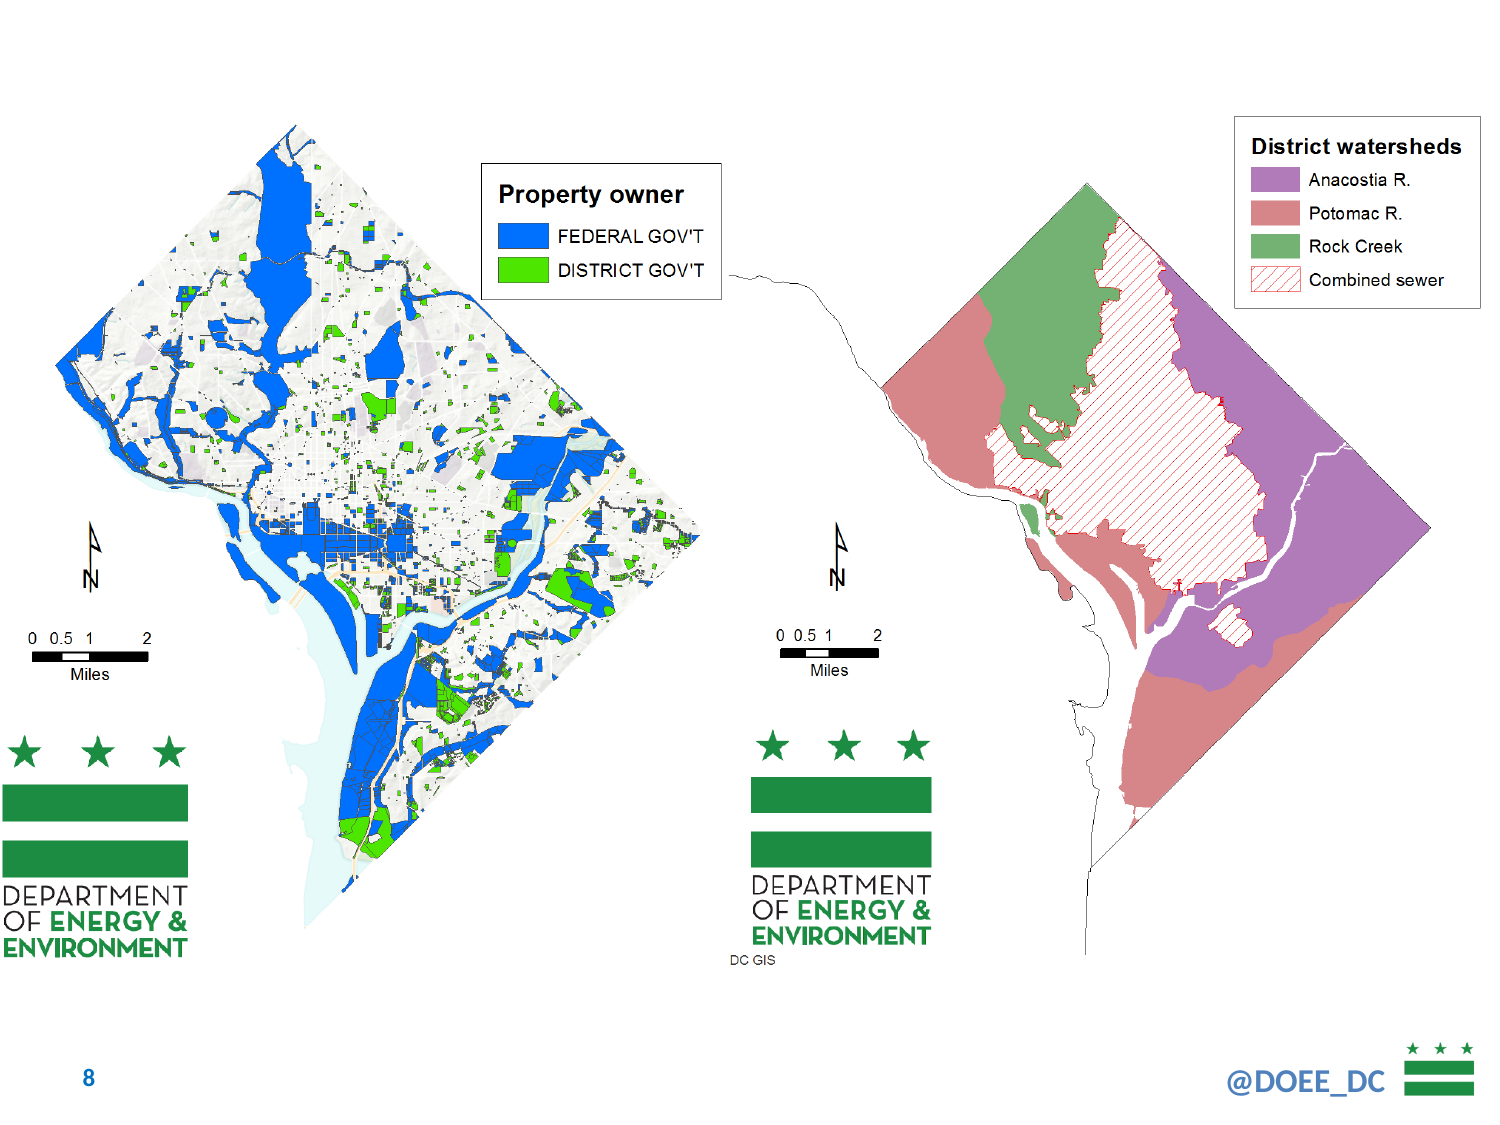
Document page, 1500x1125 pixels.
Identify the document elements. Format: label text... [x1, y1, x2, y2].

picture [0, 87, 1500, 967]
text_box @DOEE_DC [1174, 1051, 1396, 1106]
text_box 8 [67, 1046, 418, 1107]
picture [1399, 1036, 1477, 1101]
